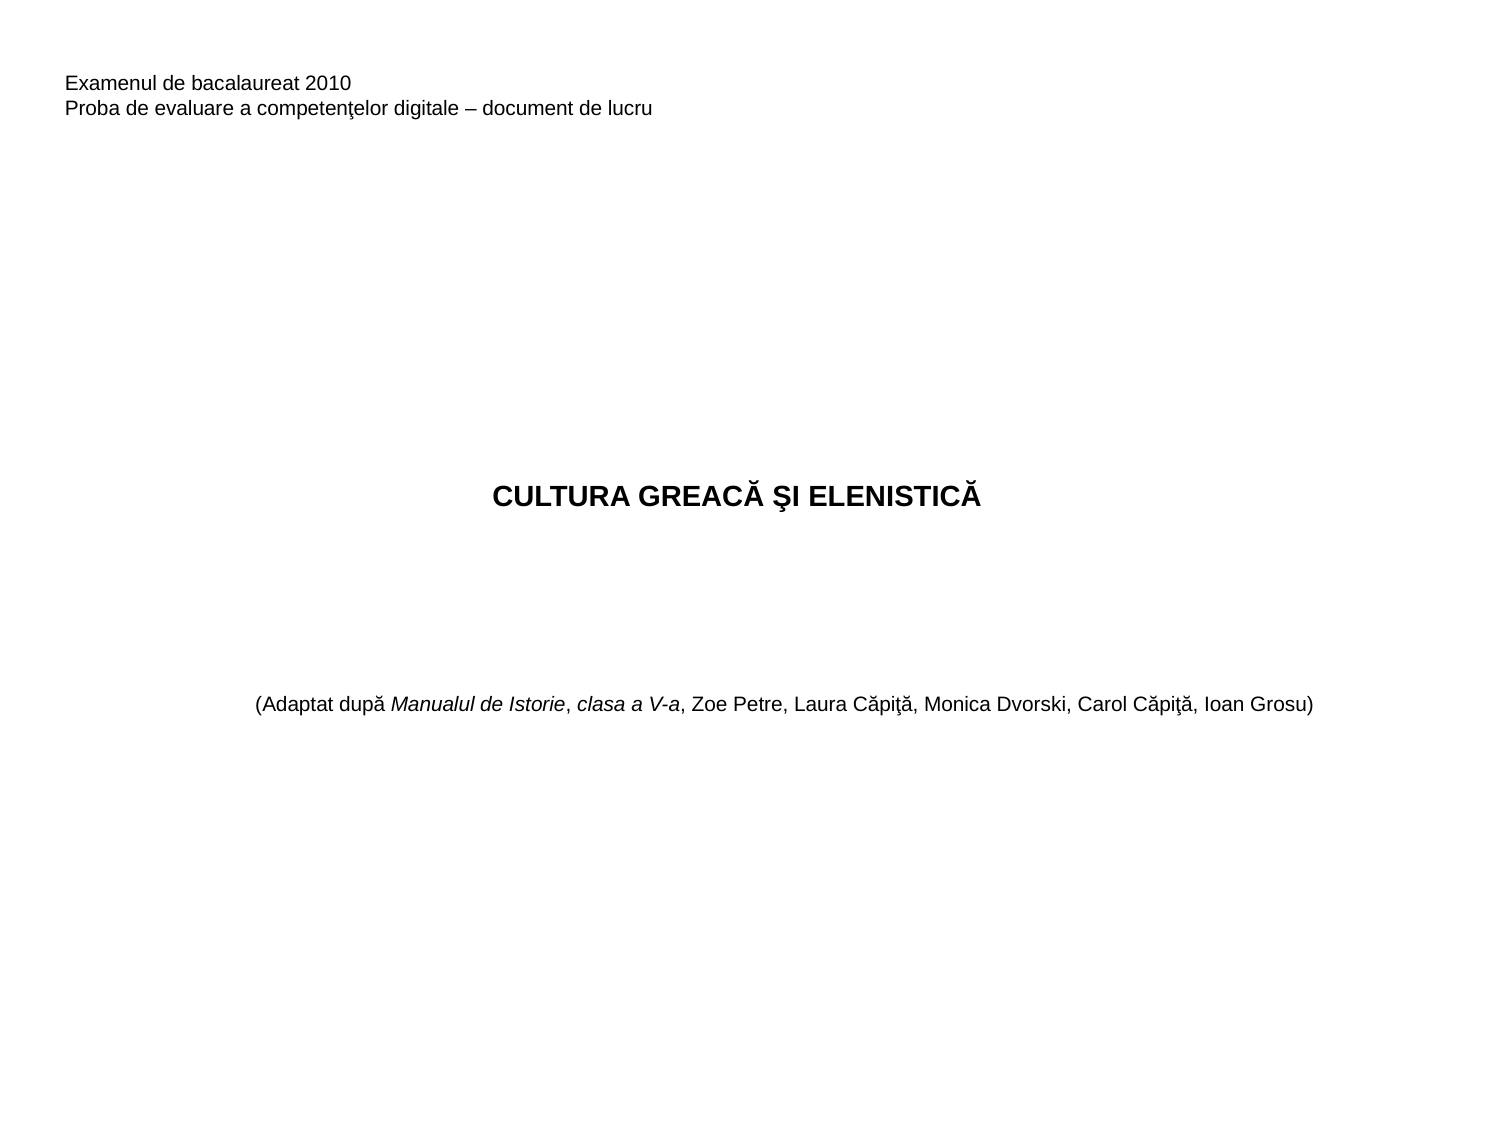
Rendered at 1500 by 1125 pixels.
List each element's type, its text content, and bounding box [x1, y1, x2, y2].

title CULTURA GREACĂ ŞI ELENISTICĂ [112, 349, 1388, 591]
subtitle (Adaptat după Manualul de Istorie, clasa a V-a, Zoe Petre, Laura Căpiţă, Monica Dvorski, Carol Căpiţă, Ioan Grosu) [224, 637, 1363, 926]
text_box Examenul de bacalaureat 2010 Proba de evaluare a competenţelor digitale – document de lucru [50, 62, 1425, 163]
